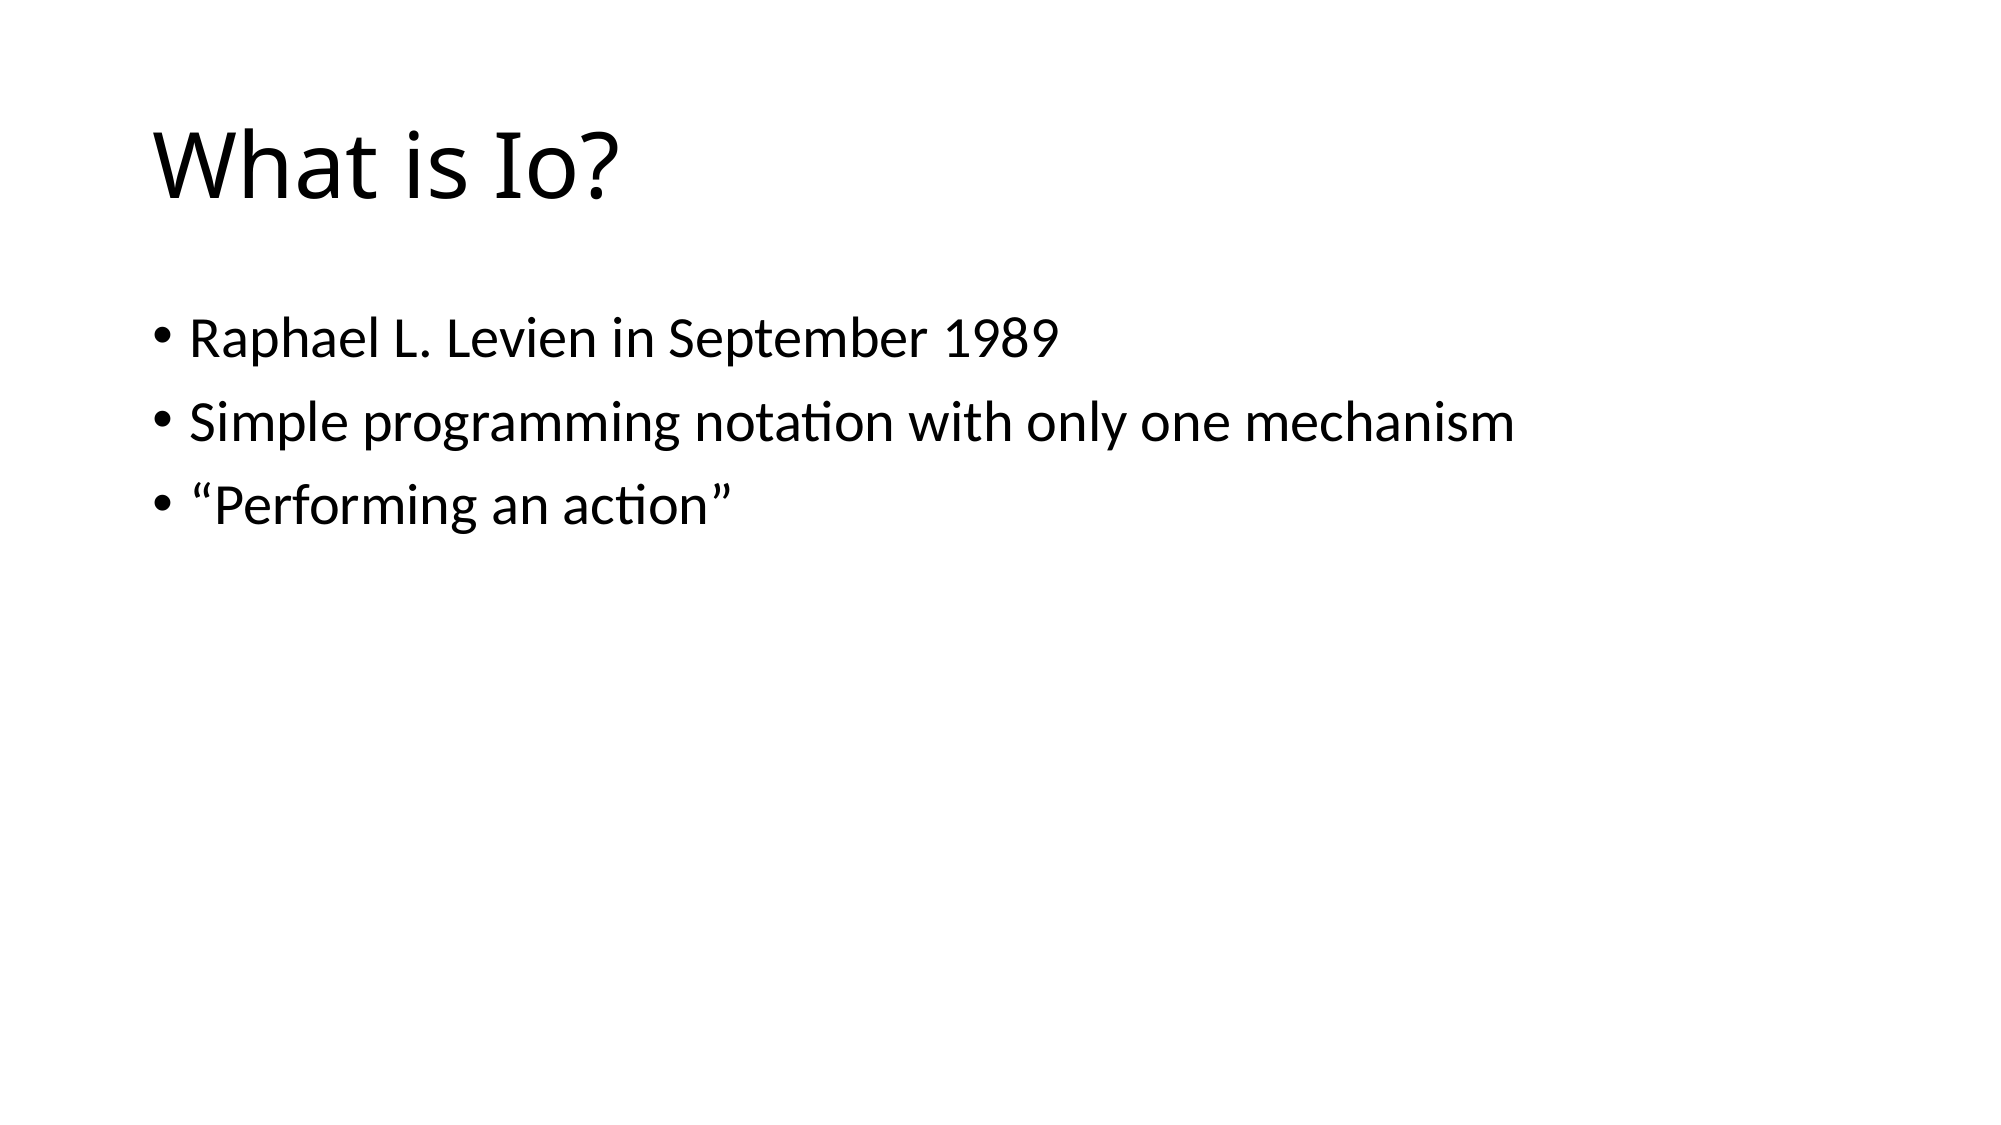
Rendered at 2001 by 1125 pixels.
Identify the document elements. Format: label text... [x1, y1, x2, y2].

title What is Io? [137, 59, 1863, 278]
list Raphael L. Levien in September 1989 Simple programming notation with only one mechanism “Performing an action” [137, 299, 1863, 1014]
